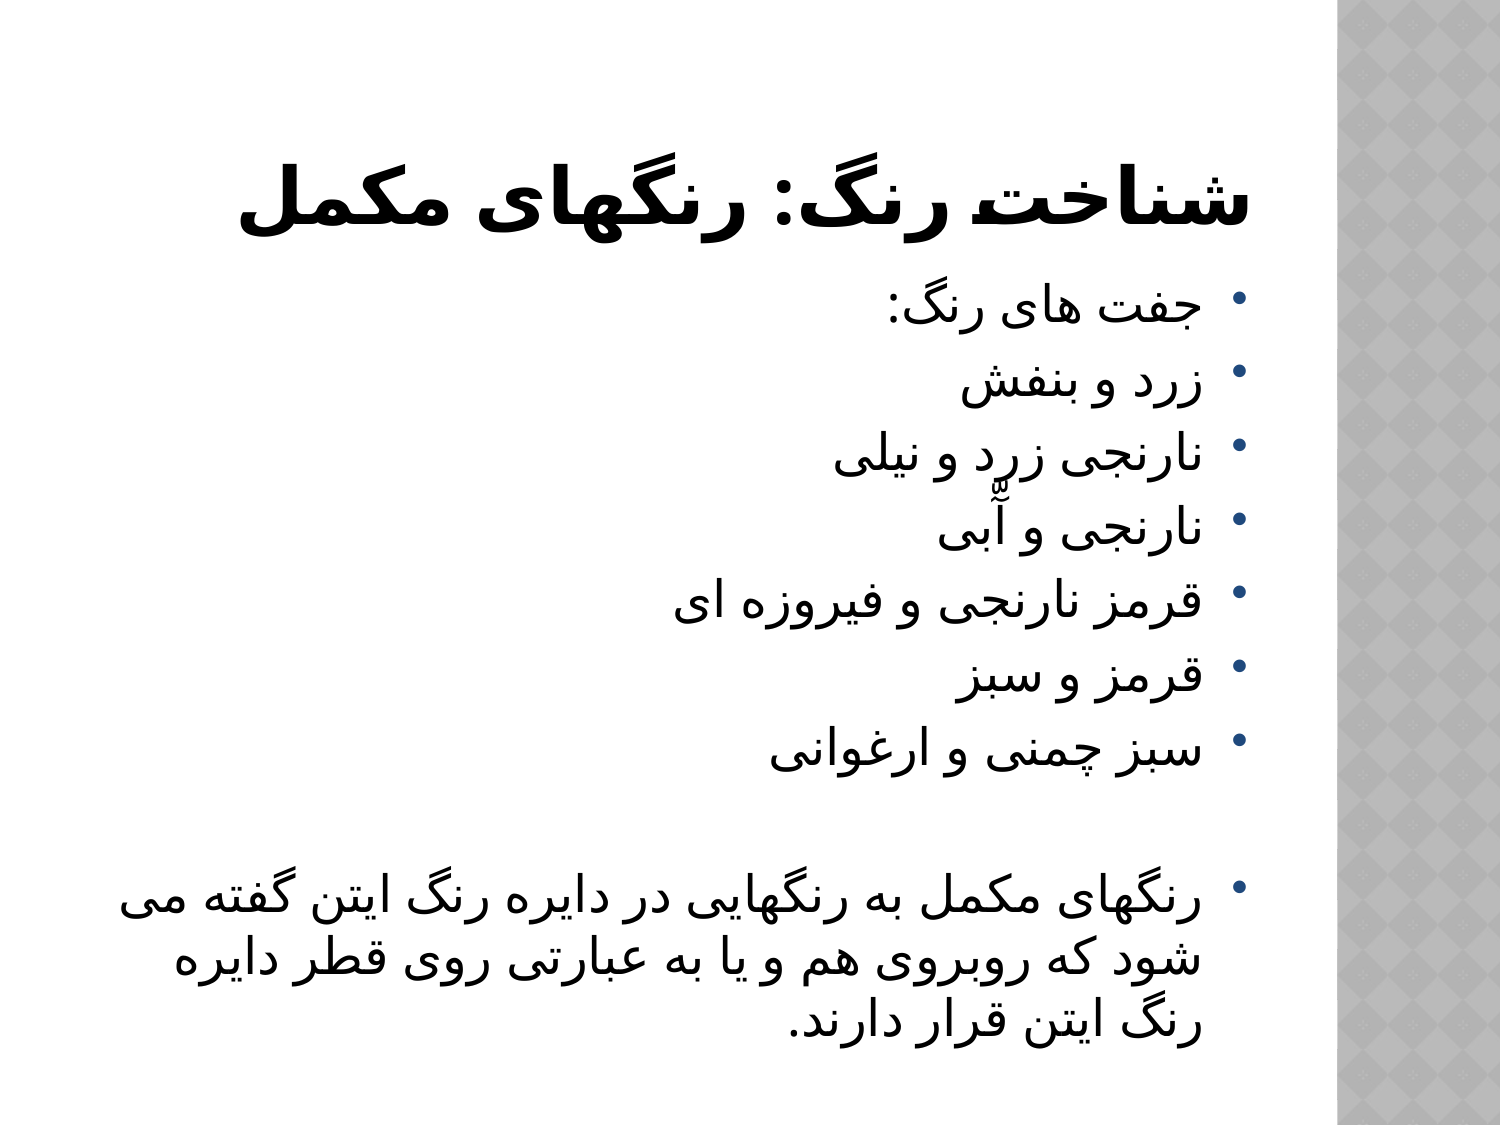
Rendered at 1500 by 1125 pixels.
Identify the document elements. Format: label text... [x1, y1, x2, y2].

title شناخت رنگ: رنگهای مکمل [75, 52, 1263, 240]
list جفت های رنگ: زرد و بنفش نارنجی زرد و نیلی نارنجی و آّبی قرمز نارنجی و فیروزه ای قرمز و سبز سبز چمنی و ارغوانی رنگهای مکمل به رنگهایی در دایره رنگ ایتن گفته می شود که روبروی هم و یا به عبارتی روی قطر دایره رنگ ایتن قرار دارند. [75, 264, 1263, 1059]
